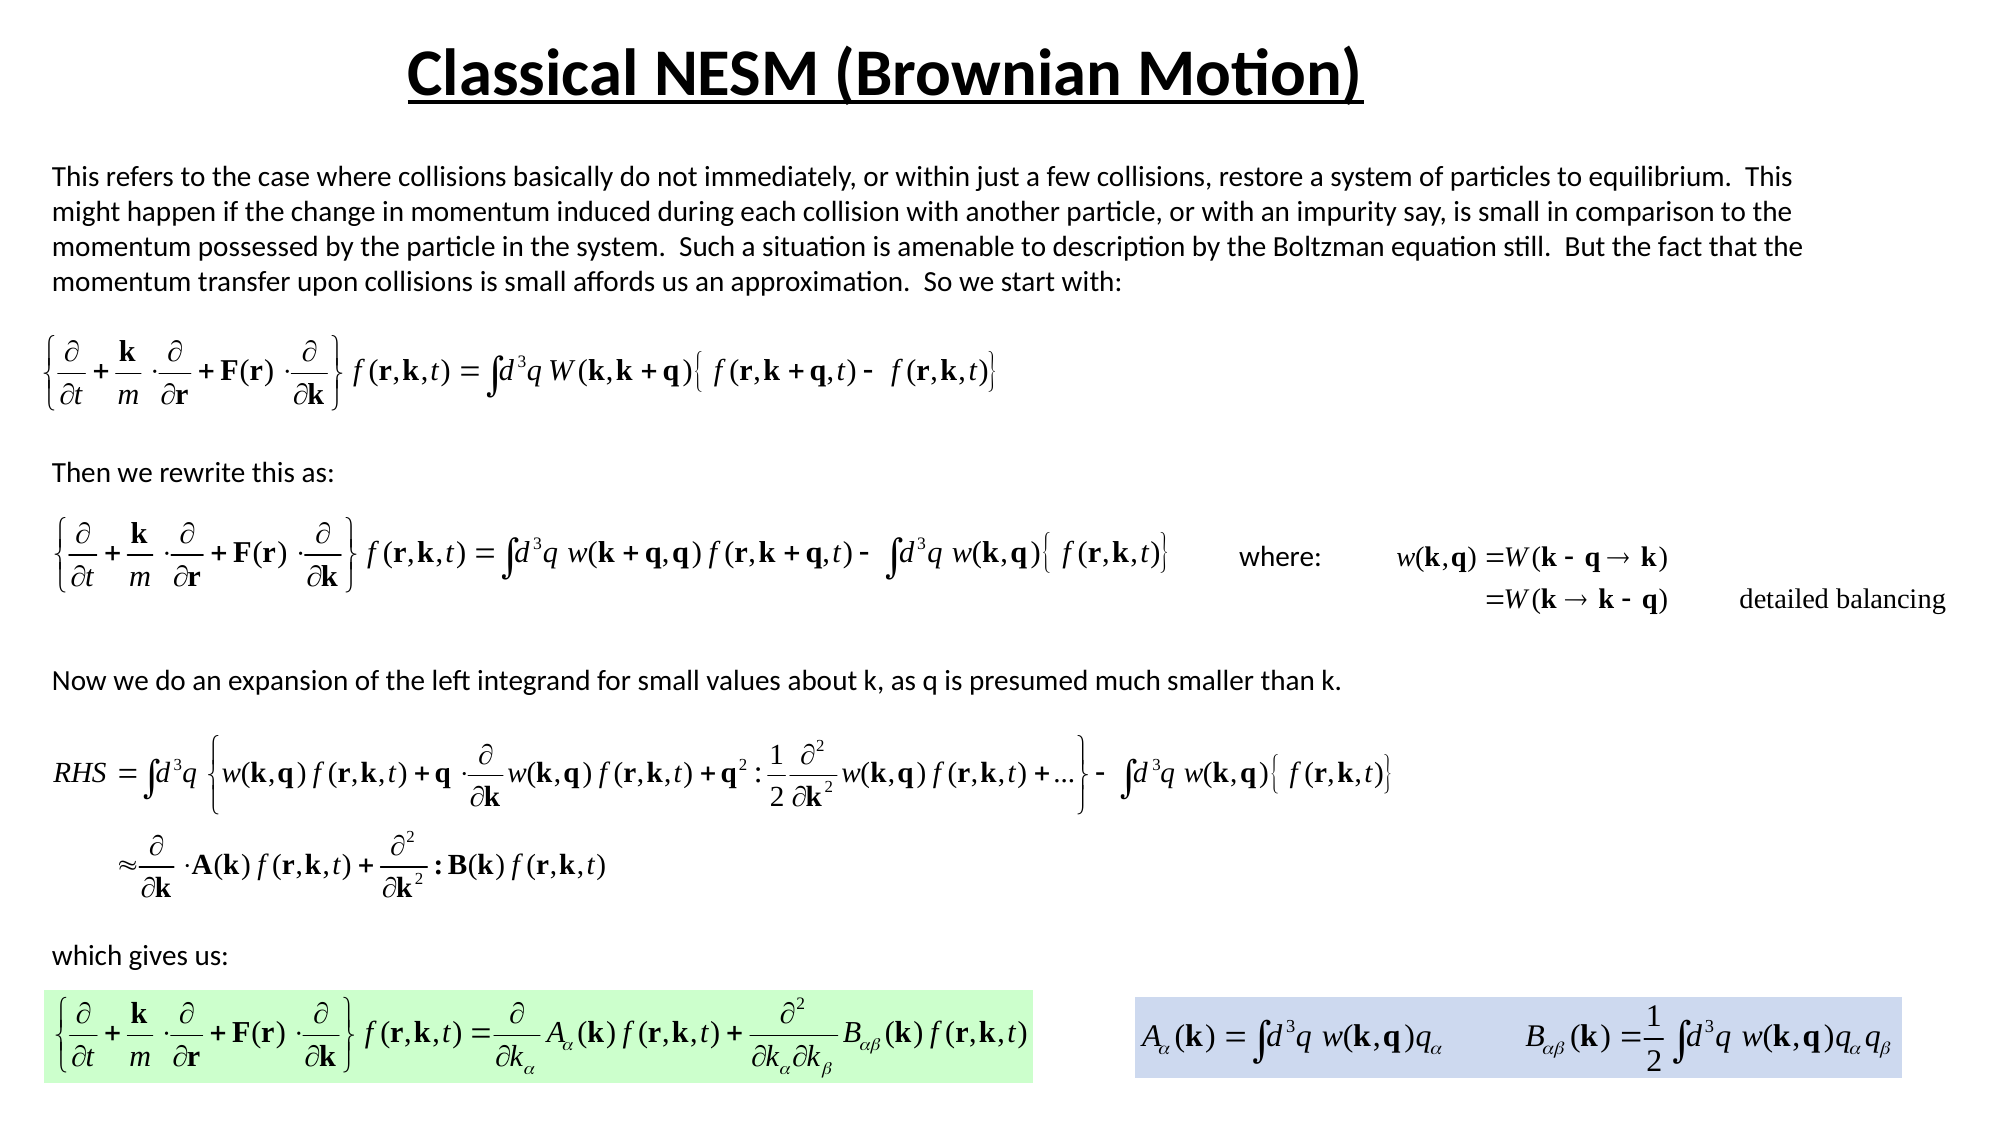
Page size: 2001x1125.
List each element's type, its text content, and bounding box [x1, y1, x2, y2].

text_box Classical NESM (Brownian Motion) [392, 21, 1551, 117]
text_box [37, 330, 1007, 417]
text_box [48, 729, 1403, 905]
text_box which gives us: [37, 929, 289, 979]
text_box where: [1224, 529, 1565, 580]
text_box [1391, 540, 1952, 621]
text_box Now we do an expansion of the left integrand for small values about k, as q is presumed much smaller than k. [37, 654, 1368, 704]
text_box This refers to the case where collisions basically do not immediately, or within just a few collisions, restore a system of particles to equilibrium. This might happen if the change in momentum induced during each collision with another particle, or with an impurity say, is small in comparison to the momentum possessed by the particle in the system. Such a situation is amenable to description by the Boltzman equation still. But the fact that the momentum transfer upon collisions is small affords us an approximation. So we start with: [37, 150, 1871, 305]
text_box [47, 512, 1180, 598]
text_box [43, 989, 1034, 1084]
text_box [1134, 996, 1902, 1079]
text_box Then we rewrite this as: [37, 445, 378, 496]
